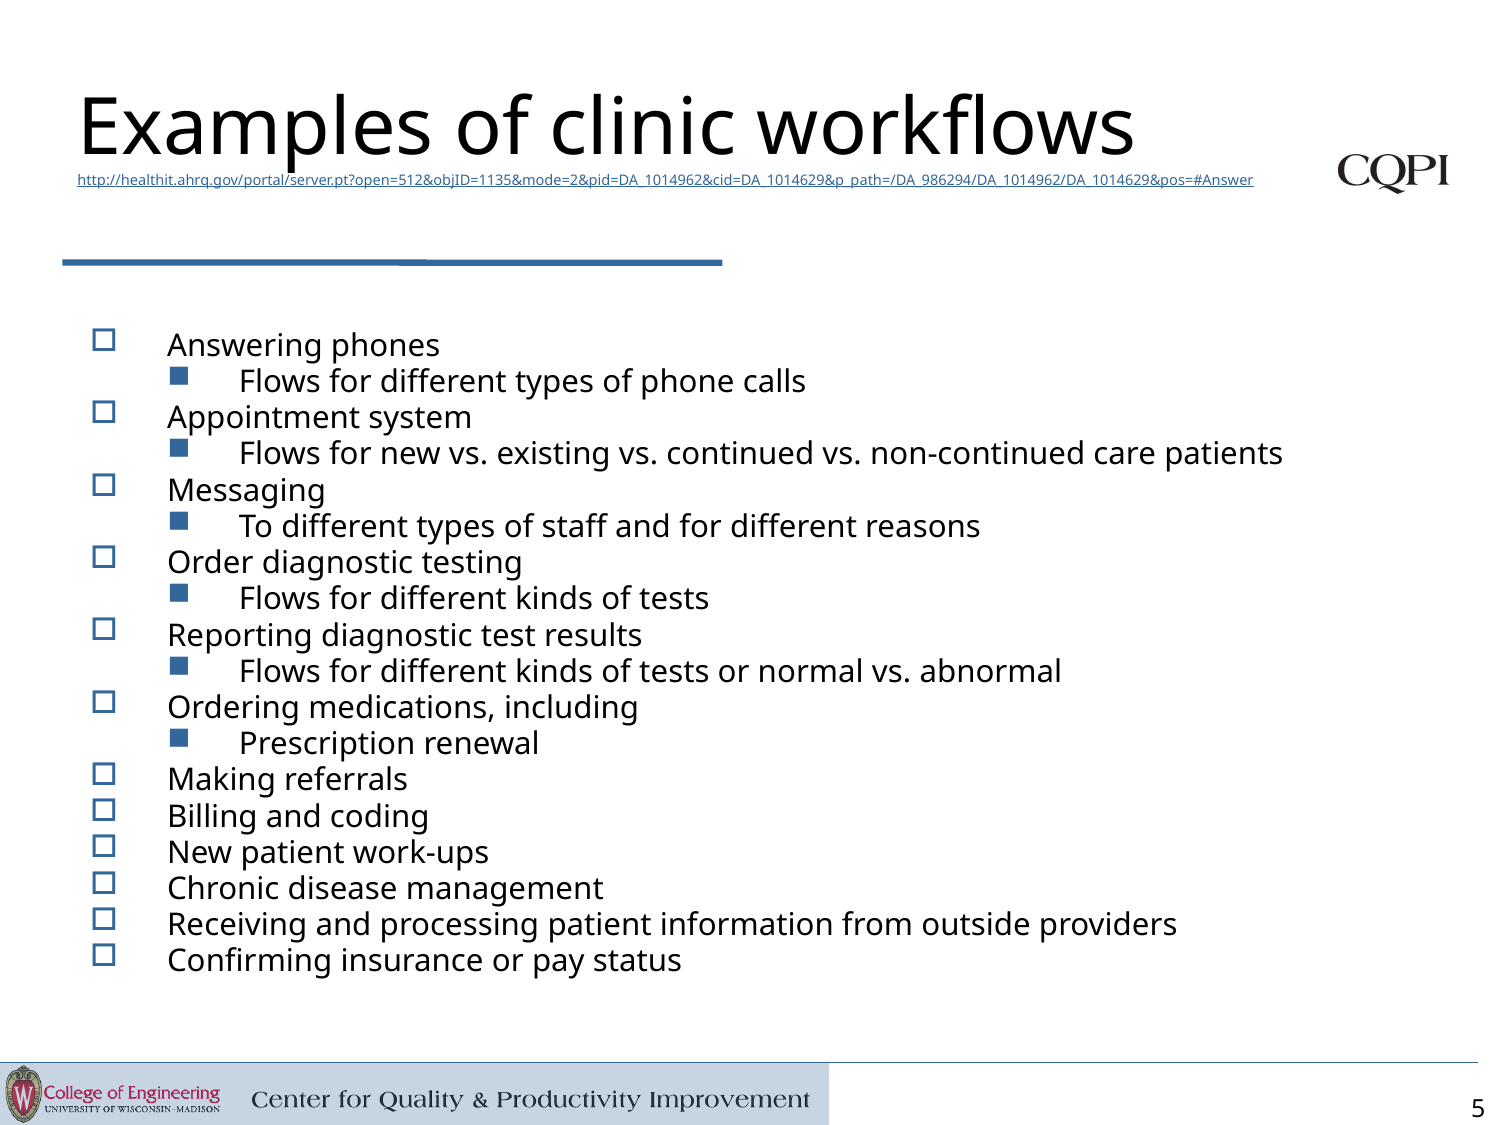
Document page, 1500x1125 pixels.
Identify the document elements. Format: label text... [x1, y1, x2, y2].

picture [0, 1063, 225, 1125]
picture [251, 1090, 810, 1112]
title Examples of clinic workflows http://healthit.ahrq.gov/portal/server.pt?open=512&objID=1135&mode=2&pid=DA_1014962&cid=DA_1014629&p_path=/DA_986294/DA_1014962/DA_1014629&pos=#Answer [62, 20, 1288, 246]
list Answering phones Flows for different types of phone calls Appointment system Flows for new vs. existing vs. continued vs. non-continued care patients Messaging To different types of staff and for different reasons Order diagnostic testing Flows for different kinds of tests Reporting diagnostic test results Flows for different kinds of tests or normal vs. abnormal Ordering medications, including Prescription renewal Making referrals Billing and coding New patient work-ups Chronic disease management Receiving and processing patient information from outside providers Confirming insurance or pay status [75, 324, 1400, 1088]
picture [1337, 154, 1450, 194]
